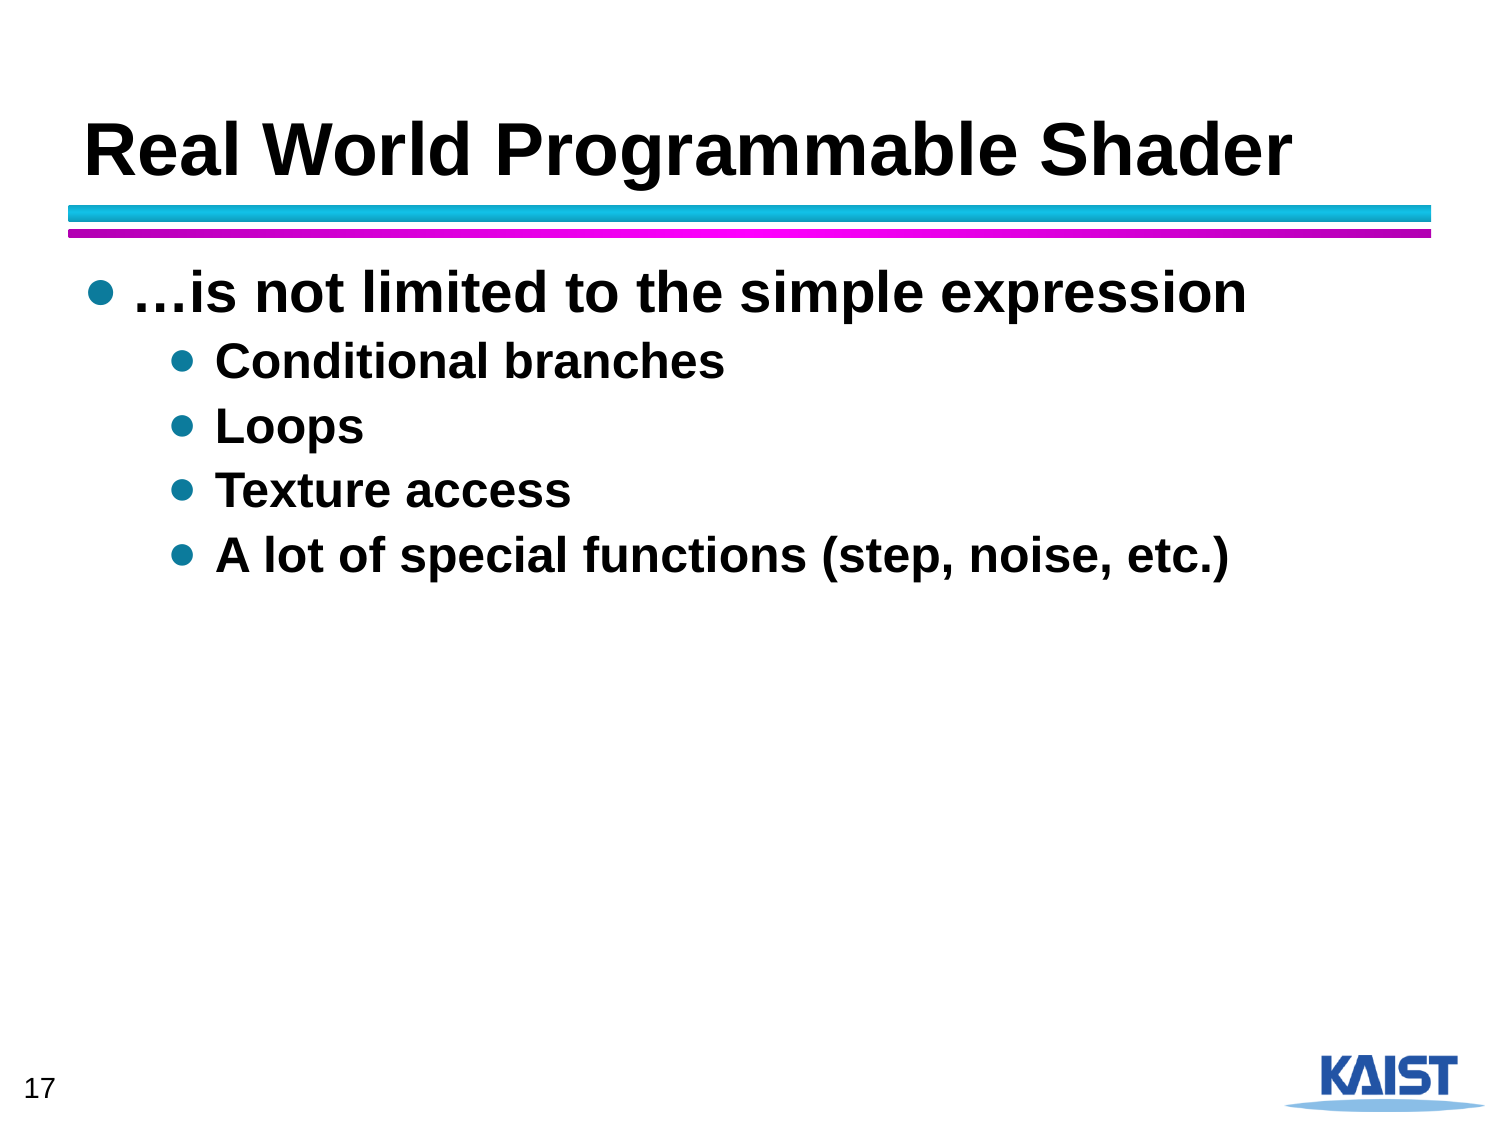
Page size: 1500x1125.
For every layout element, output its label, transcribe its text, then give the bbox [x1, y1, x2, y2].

title Real World Programmable Shader [68, 48, 1428, 199]
list …is not limited to the simple expression Conditional branches Loops Texture access A lot of special functions (step, noise, etc.) [68, 259, 1434, 1093]
picture [1284, 1055, 1485, 1112]
